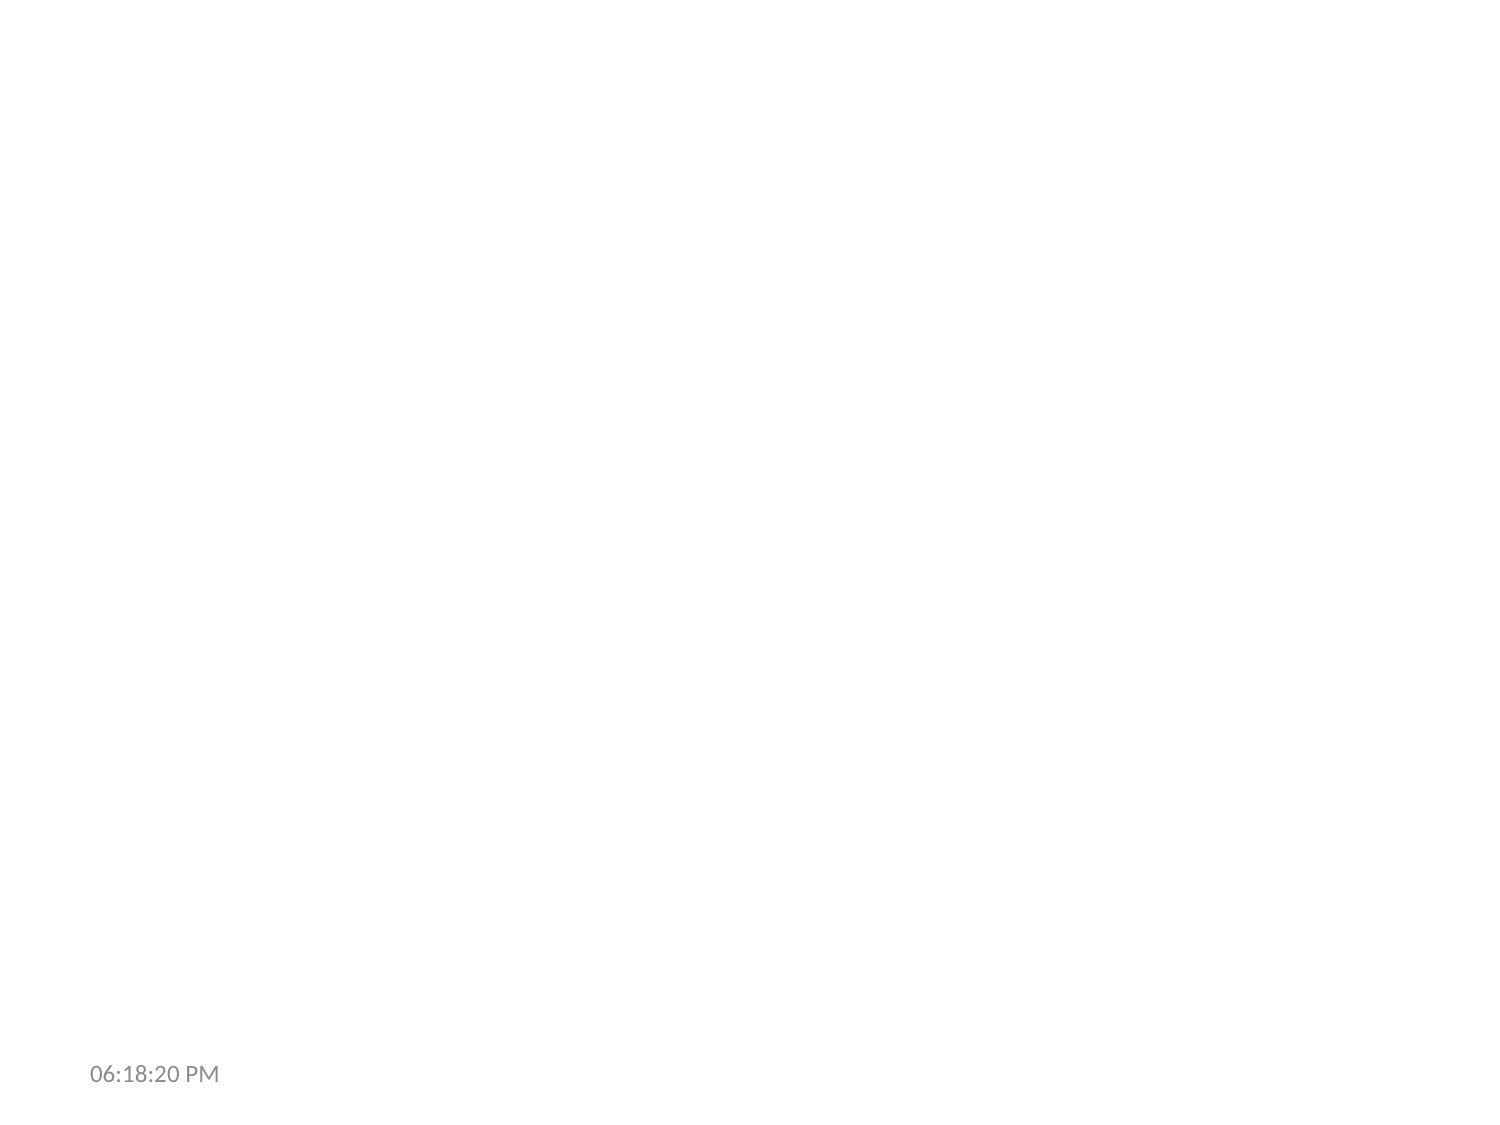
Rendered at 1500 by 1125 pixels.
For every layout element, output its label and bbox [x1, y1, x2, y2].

slide_number [75, 1042, 425, 1103]
